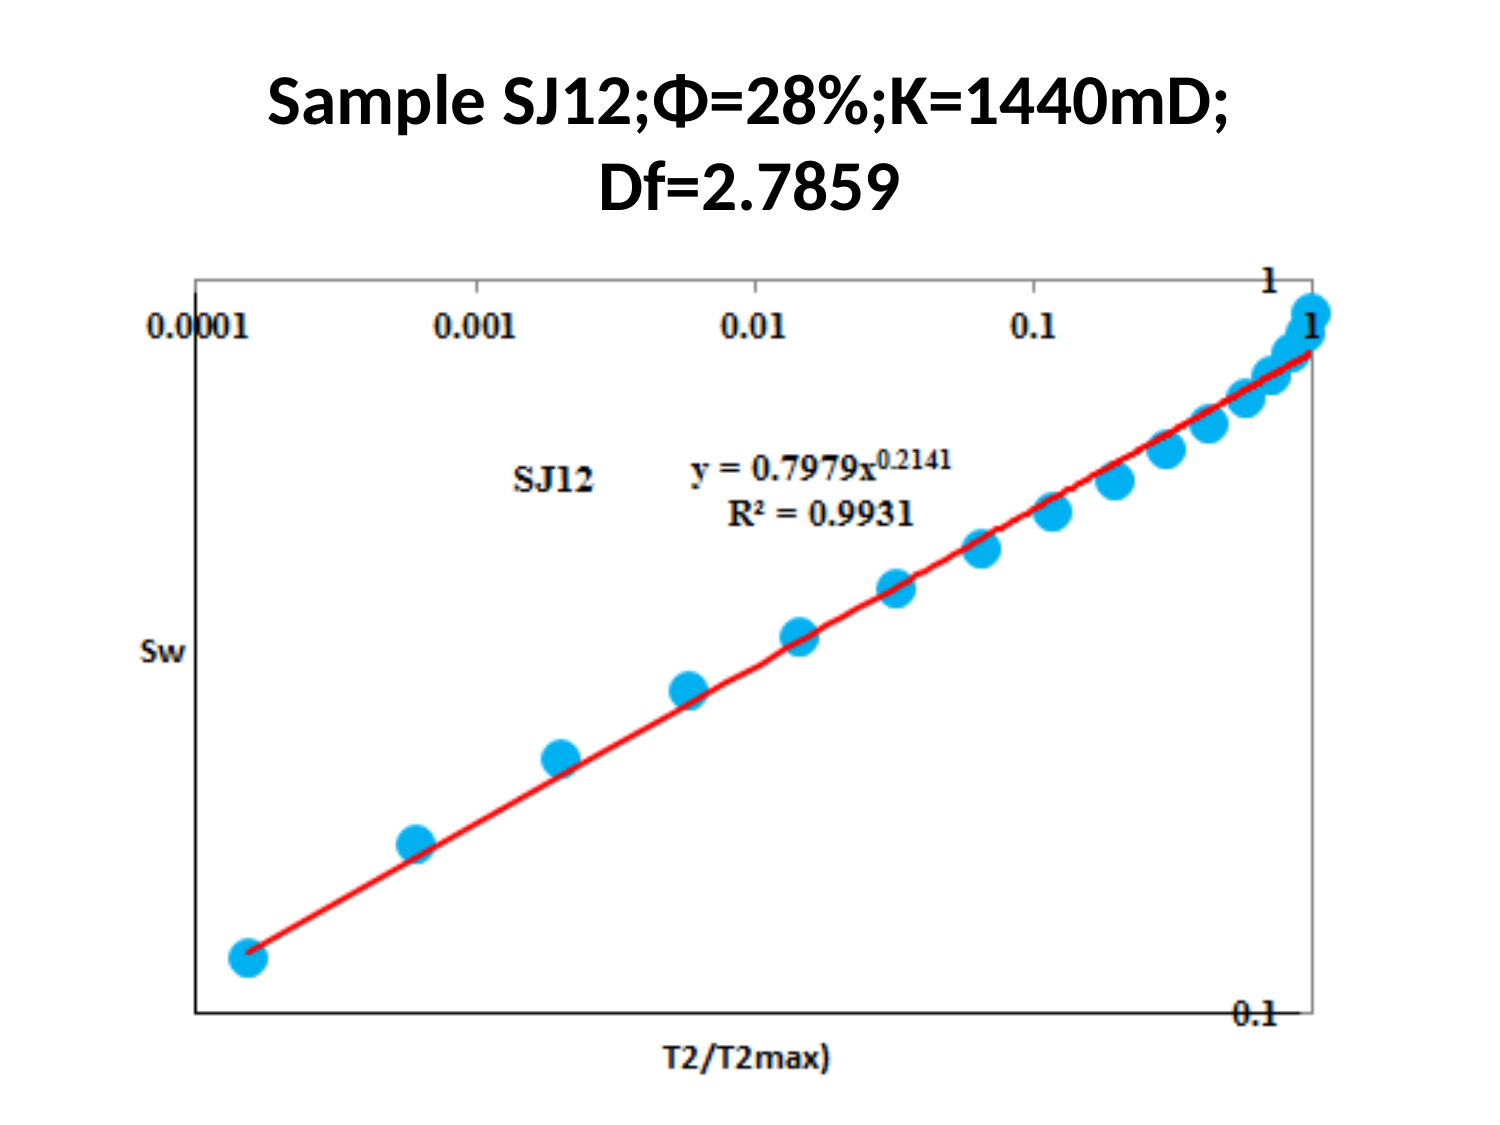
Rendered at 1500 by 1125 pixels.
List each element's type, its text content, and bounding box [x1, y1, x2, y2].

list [87, 237, 1363, 1116]
title Sample SJ12;Φ=28%;K=1440mD; Df=2.7859 [75, 45, 1425, 233]
